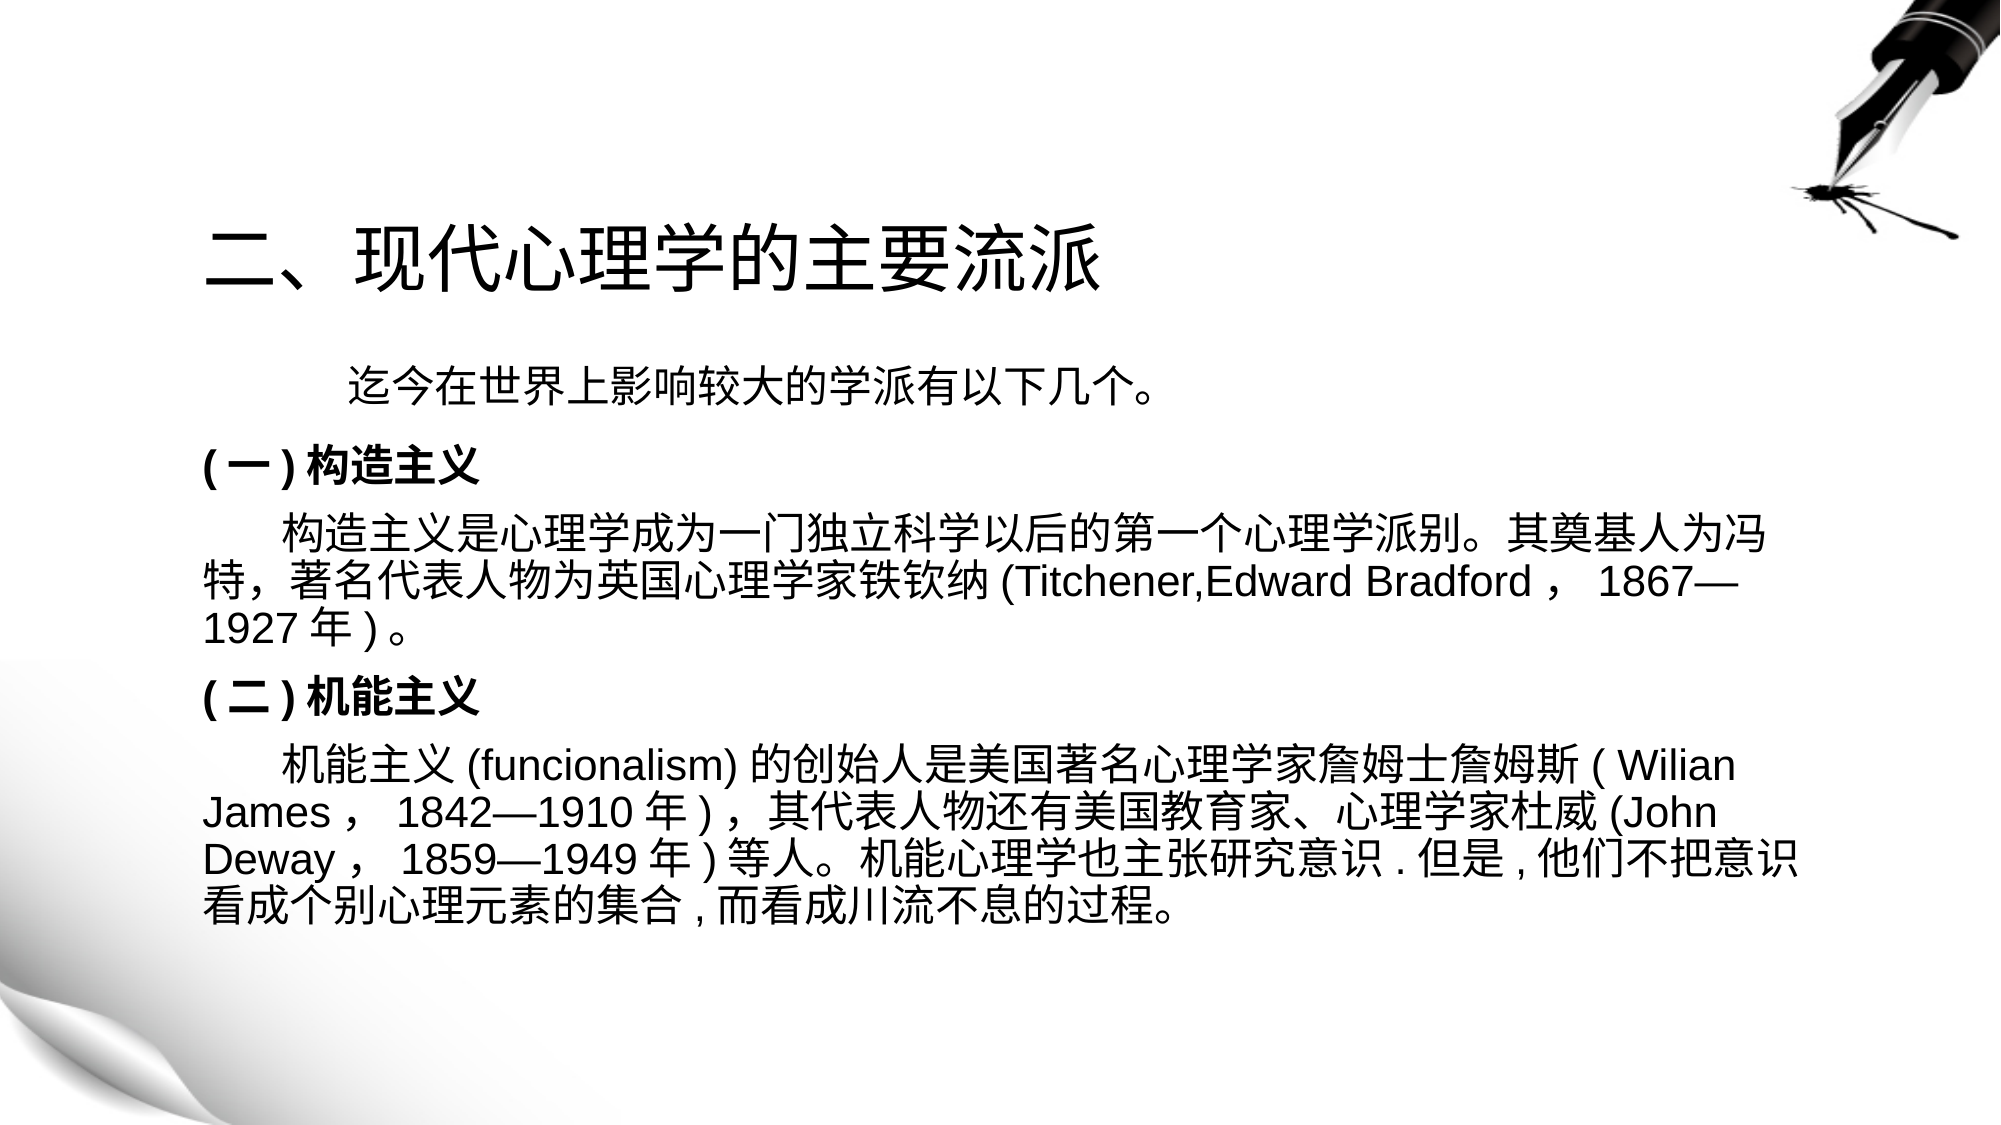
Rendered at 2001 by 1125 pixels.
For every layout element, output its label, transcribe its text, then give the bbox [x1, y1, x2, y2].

list 二、现代心理学的主要流派 迄今在世界上影响较大的学派有以下几个。 (一)构造主义 构造主义是心理学成为一门独立科学以后的第一个心理学派别。其奠基人为冯特，著名代表人物为英国心理学家铁钦纳(Titchener,Edward Bradford，1867—1927年)。 (二)机能主义 机能主义(funcionalism)的创始人是美国著名心理学家詹姆士詹姆斯( Wilian James，1842—1910年)，其代表人物还有美国教育家、心理学家杜威(John Deway，1859—1949年)等人。机能心理学也主张研究意识.但是,他们不把意识看成个别心理元素的集合,而看成川流不息的过程。 [187, 214, 1823, 1062]
picture [0, 0, 2000, 1125]
